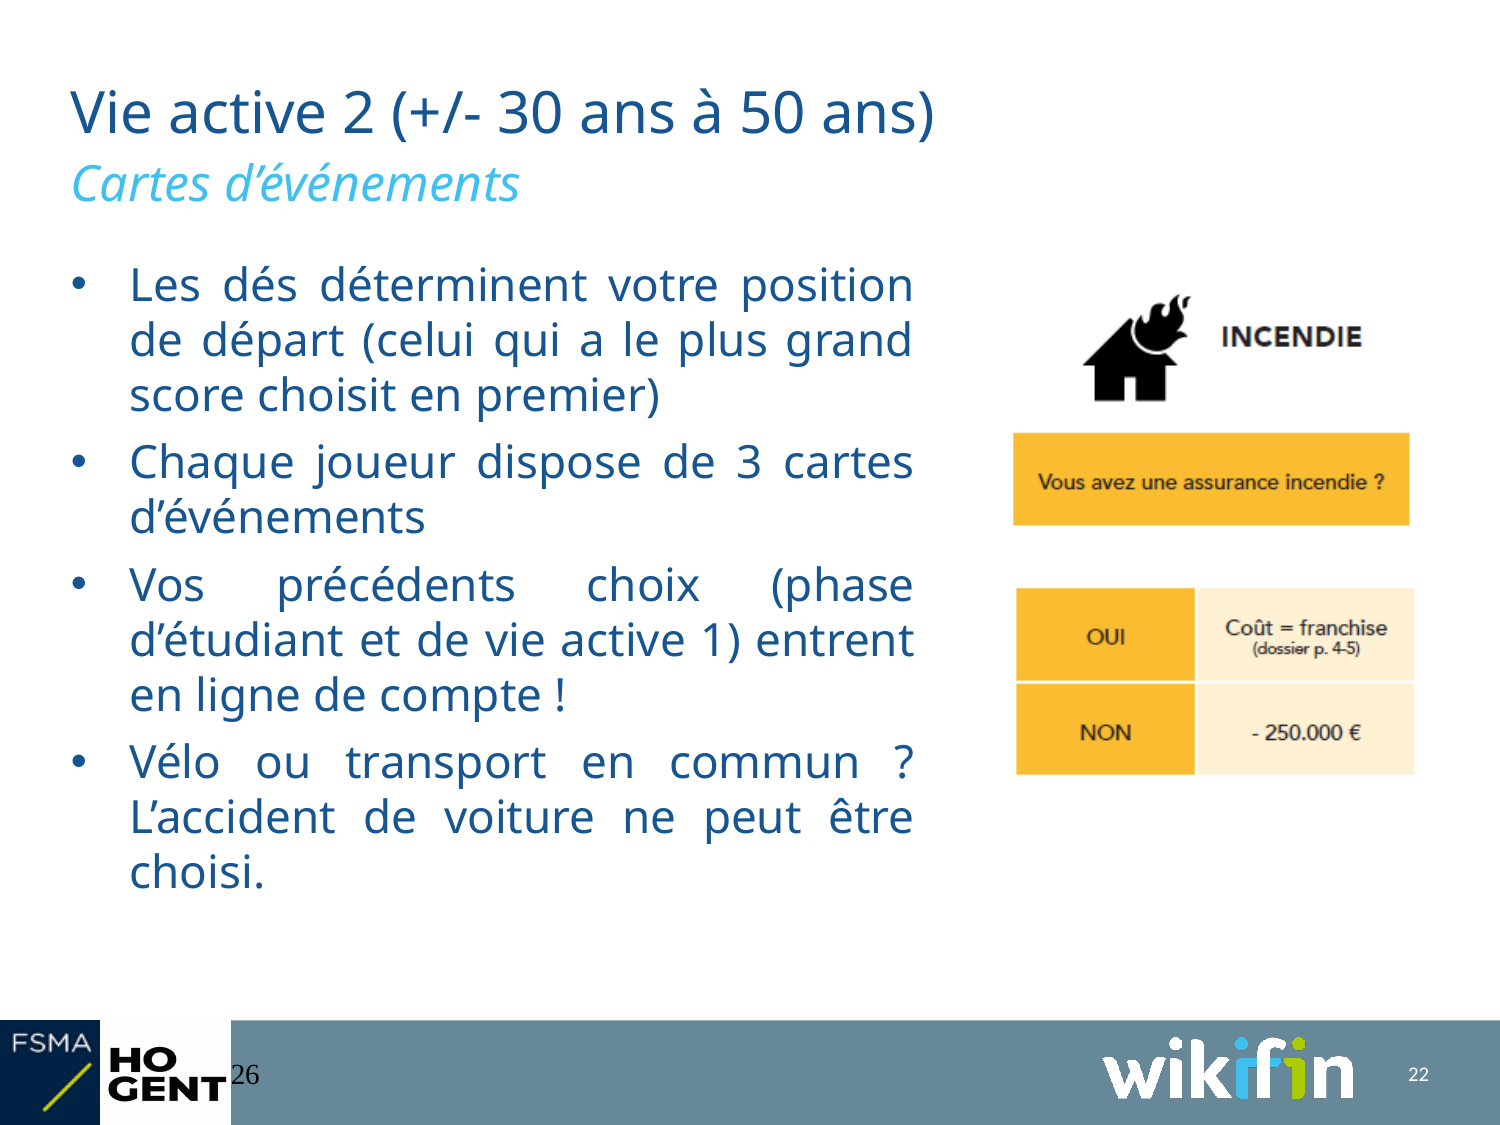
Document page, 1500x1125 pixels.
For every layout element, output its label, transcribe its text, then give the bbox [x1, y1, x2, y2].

title Vie active 2 (+/- 30 ans à 50 ans) Cartes d’événements [70, 78, 1425, 235]
picture [1102, 1037, 1353, 1099]
list Les dés déterminent votre position de départ (celui qui a le plus grand score choisit en premier) Chaque joueur dispose de 3 cartes d’événements Vos précédents choix (phase d’étudiant et de vie active 1) entrent en ligne de compte ! Vélo ou transport en commun ? L’accident de voiture ne peut être choisi. [70, 255, 916, 965]
picture [0, 1020, 231, 1125]
slide_number 22 [1355, 1020, 1430, 1125]
picture [1000, 278, 1430, 786]
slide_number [231, 1020, 396, 1125]
